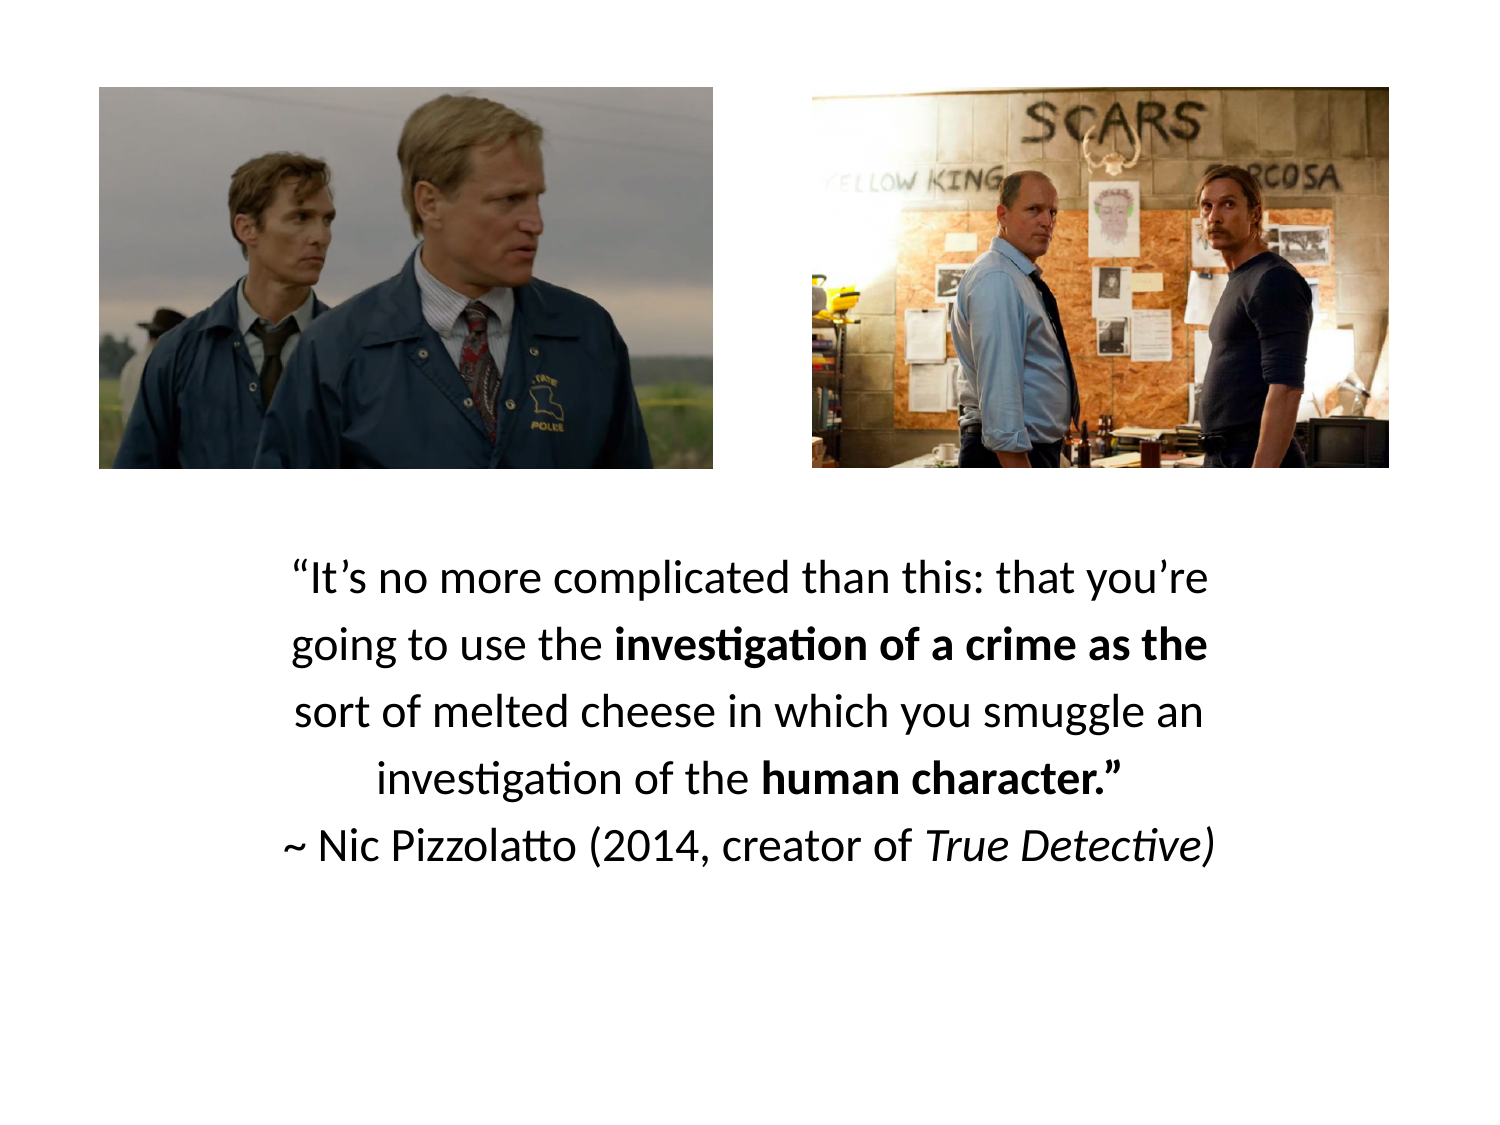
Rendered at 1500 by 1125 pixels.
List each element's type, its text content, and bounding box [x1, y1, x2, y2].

picture [99, 87, 713, 469]
list “It’s no more complicated than this: that you’re going to use the investigation of a crime as the sort of melted cheese in which you smuggle an investigation of the human character.” ~ Nic Pizzolatto (2014, creator of True Detective) [75, 537, 1425, 880]
picture [812, 87, 1389, 469]
